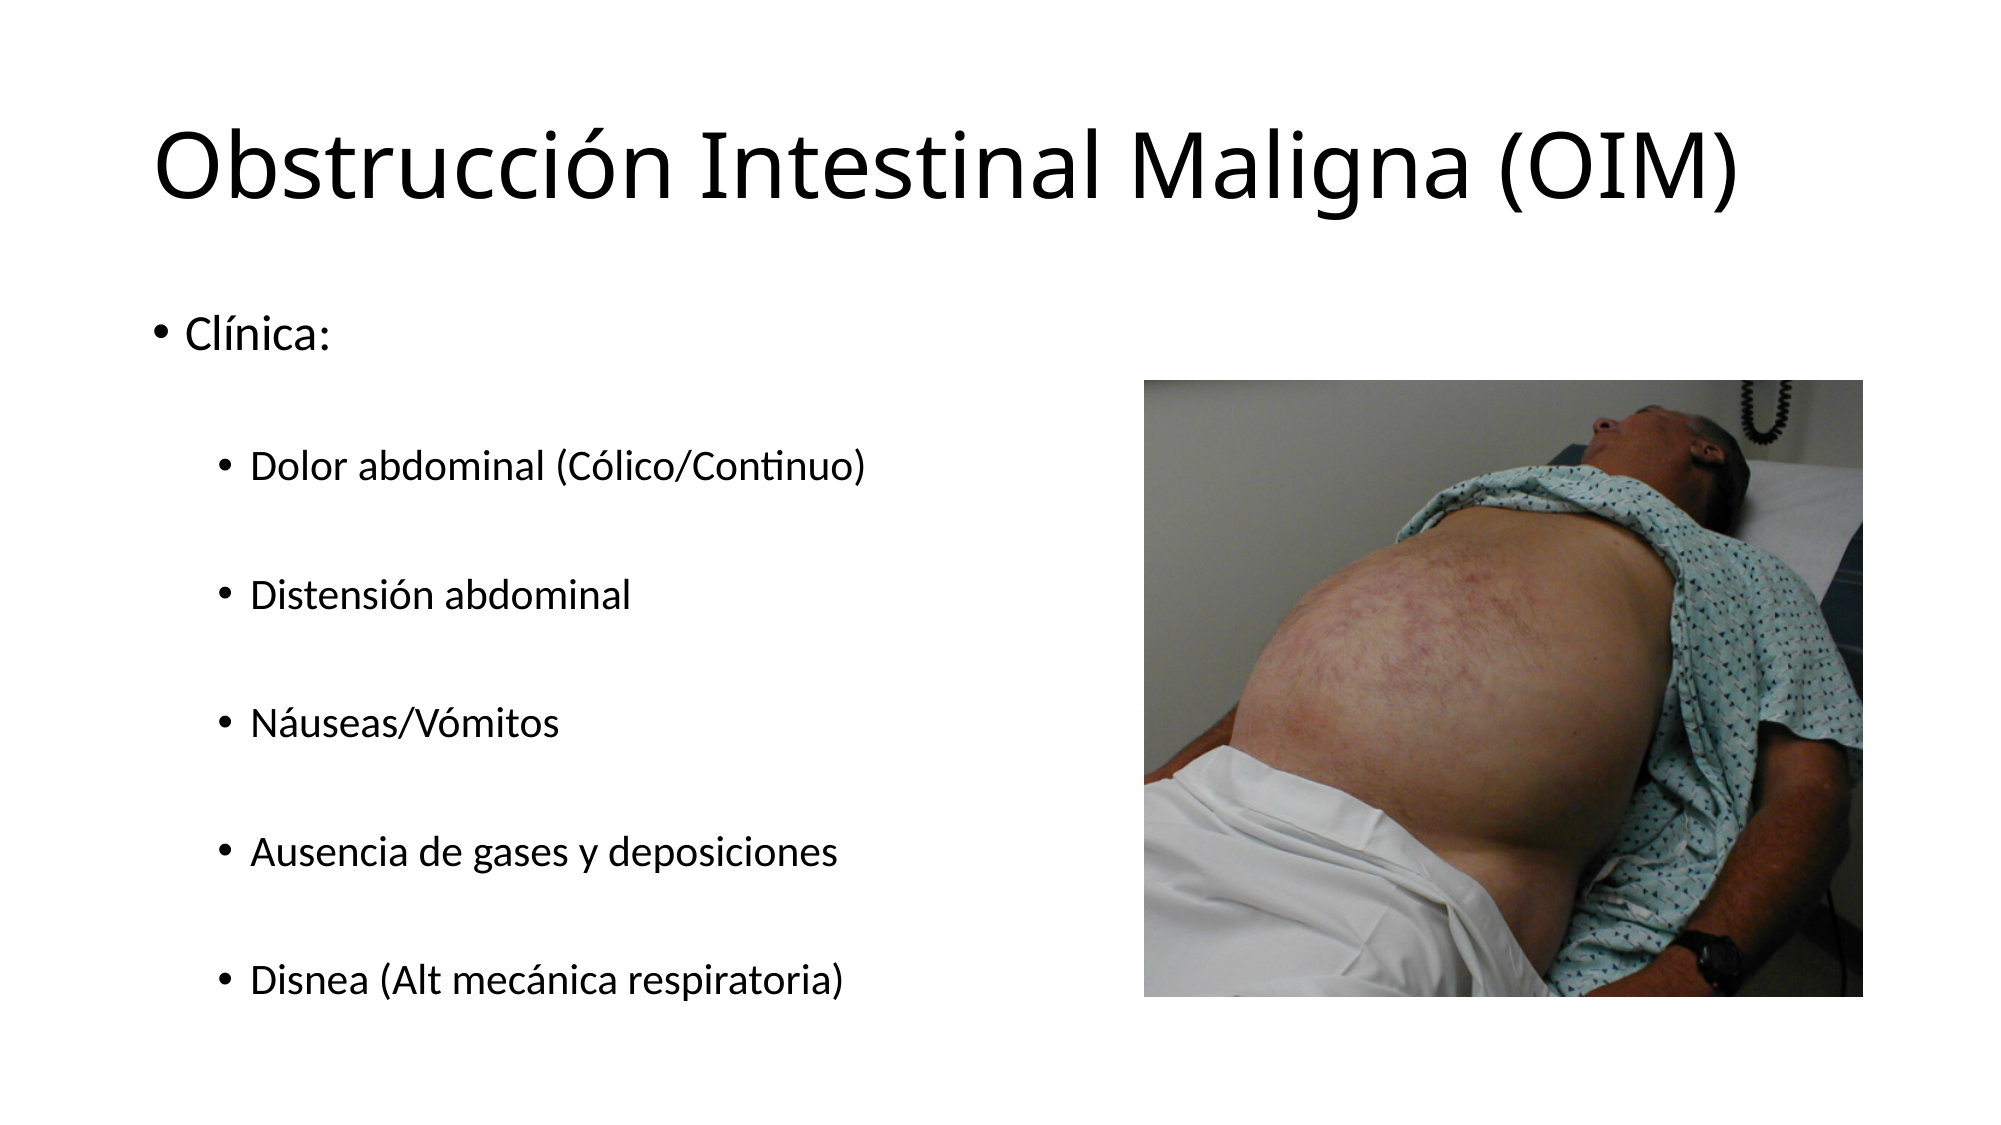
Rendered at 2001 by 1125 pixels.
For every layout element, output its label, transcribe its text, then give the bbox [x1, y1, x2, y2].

list Clínica: Dolor abdominal (Cólico/Continuo) Distensión abdominal Náuseas/Vómitos Ausencia de gases y deposiciones Disnea (Alt mecánica respiratoria) [137, 299, 1863, 1014]
title Obstrucción Intestinal Maligna (OIM) [137, 59, 1863, 278]
picture [1143, 380, 1863, 997]
